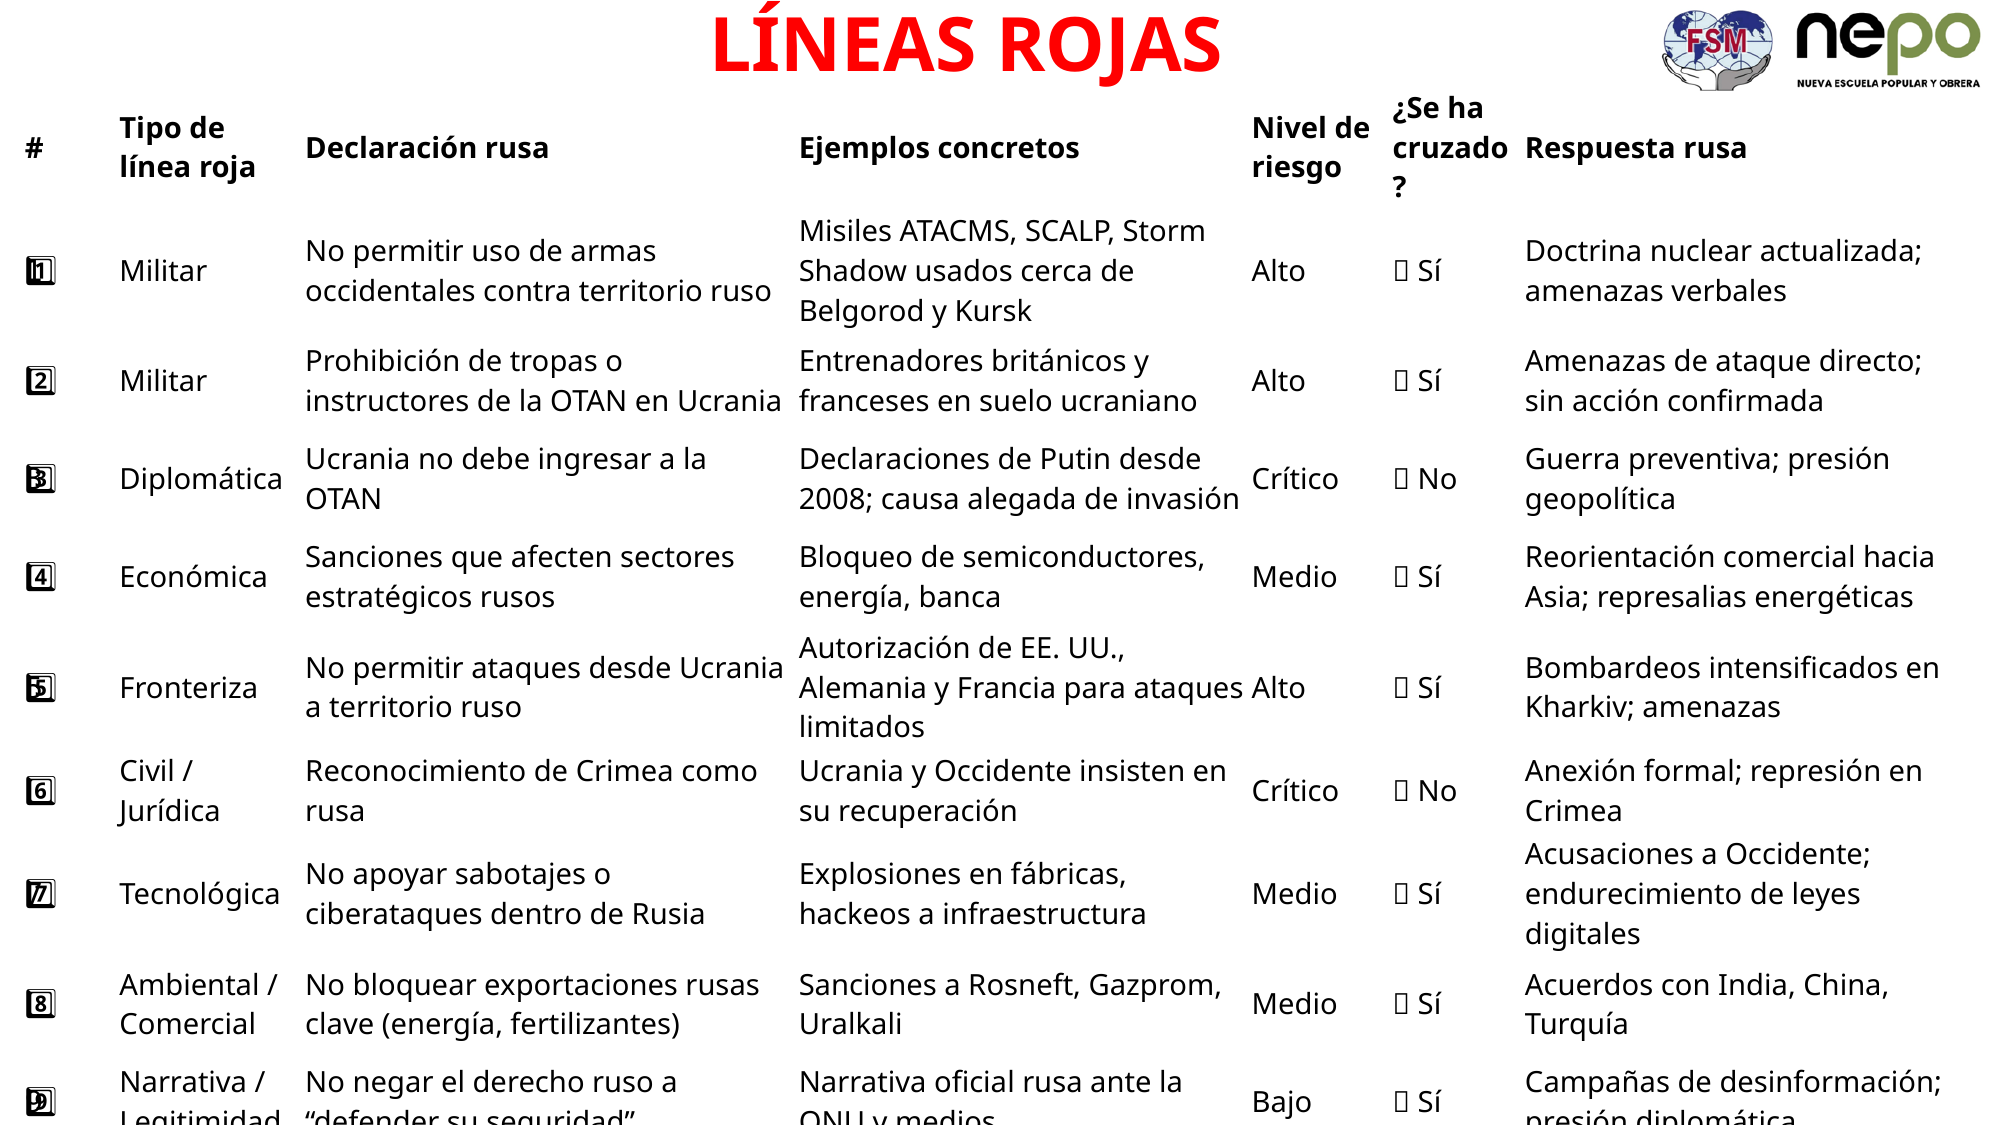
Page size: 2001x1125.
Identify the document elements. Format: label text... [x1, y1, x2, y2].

table_cell Bajo [1248, 1052, 1389, 1125]
table_cell Crítico [1248, 429, 1389, 527]
table_cell 9️⃣ [21, 1052, 116, 1125]
table_cell Misiles ATACMS, SCALP, Storm Shadow usados cerca de Belgorod y Kursk [795, 208, 1248, 331]
table_cell Ambiental / Comercial [116, 955, 301, 1052]
table_cell Entrenadores británicos y franceses en suelo ucraniano [795, 331, 1248, 429]
table_cell ❌ No [1389, 748, 1521, 831]
table_cell Ucrania y Occidente insisten en su recuperación [795, 748, 1248, 831]
table_cell 6️⃣ [21, 748, 116, 831]
table_cell Militar [116, 331, 301, 429]
table_cell 2️⃣ [21, 331, 116, 429]
table_cell Narrativa oficial rusa ante la ONU y medios [795, 1052, 1248, 1125]
table_cell Anexión formal; represión en Crimea [1521, 748, 1953, 831]
table_cell ❌ No [1389, 429, 1521, 527]
table_cell Acusaciones a Occidente; endurecimiento de leyes digitales [1521, 831, 1953, 955]
table_cell Medio [1248, 955, 1389, 1052]
table_cell ✅ Sí [1389, 955, 1521, 1052]
table_cell Campañas de desinformación; presión diplomática [1521, 1052, 1953, 1125]
table_cell 8️⃣ [21, 955, 116, 1052]
table_cell No apoyar sabotajes o ciberataques dentro de Rusia [301, 831, 795, 955]
table_cell No permitir uso de armas occidentales contra territorio ruso [301, 208, 795, 331]
table_cell Reorientación comercial hacia Asia; represalias energéticas [1521, 527, 1953, 625]
table_cell Fronteriza [116, 625, 301, 748]
table_header Respuesta rusa [1521, 85, 1953, 208]
table_cell Prohibición de tropas o instructores de la OTAN en Ucrania [301, 331, 795, 429]
table_cell Sanciones que afecten sectores estratégicos rusos [301, 527, 795, 625]
table_cell Bombardeos intensificados en Kharkiv; amenazas [1521, 625, 1953, 748]
table_header Nivel de riesgo [1248, 85, 1389, 208]
table_cell Sanciones a Rosneft, Gazprom, Uralkali [795, 955, 1248, 1052]
table_cell Explosiones en fábricas, hackeos a infraestructura [795, 831, 1248, 955]
table_cell No bloquear exportaciones rusas clave (energía, fertilizantes) [301, 955, 795, 1052]
table_header Tipo de línea roja [116, 85, 301, 208]
table_header # [21, 85, 116, 208]
table_cell Bloqueo de semiconductores, energía, banca [795, 527, 1248, 625]
table_cell No negar el derecho ruso a “defender su seguridad” [301, 1052, 795, 1125]
picture [1653, 0, 1991, 97]
table_cell Alto [1248, 625, 1389, 748]
table_cell ✅ Sí [1389, 208, 1521, 331]
table_cell Civil / Jurídica [116, 748, 301, 831]
table_cell Tecnológica [116, 831, 301, 955]
table_cell Autorización de EE. UU., Alemania y Francia para ataques limitados [795, 625, 1248, 748]
table_cell Ucrania no debe ingresar a la OTAN [301, 429, 795, 527]
table_cell Crítico [1248, 748, 1389, 831]
table_cell ✅ Sí [1389, 625, 1521, 748]
table_cell Guerra preventiva; presión geopolítica [1521, 429, 1953, 527]
table_header Declaración rusa [301, 85, 795, 208]
table_header ¿Se ha cruzado? [1389, 85, 1521, 208]
table_cell ✅ Sí [1389, 1052, 1521, 1125]
table_cell Medio [1248, 527, 1389, 625]
table_cell 5️⃣ [21, 625, 116, 748]
table_cell ✅ Sí [1389, 831, 1521, 955]
table_cell Militar [116, 208, 301, 331]
table_header Ejemplos concretos [795, 85, 1248, 208]
table_cell 4️⃣ [21, 527, 116, 625]
table_cell 1️⃣ [21, 208, 116, 331]
table_cell Narrativa / Legitimidad [116, 1052, 301, 1125]
table_cell Doctrina nuclear actualizada; amenazas verbales [1521, 208, 1953, 331]
table_cell Económica [116, 527, 301, 625]
table_cell Medio [1248, 831, 1389, 955]
table_cell Diplomática [116, 429, 301, 527]
table_cell 7️⃣ [21, 831, 116, 955]
table_cell Reconocimiento de Crimea como rusa [301, 748, 795, 831]
table_cell Declaraciones de Putin desde 2008; causa alegada de invasión [795, 429, 1248, 527]
table_cell Alto [1248, 208, 1389, 331]
table_cell Alto [1248, 331, 1389, 429]
table_cell ✅ Sí [1389, 331, 1521, 429]
title LÍNEAS ROJAS [694, 10, 1280, 85]
table_cell No permitir ataques desde Ucrania a territorio ruso [301, 625, 795, 748]
table_cell ✅ Sí [1389, 527, 1521, 625]
table_cell 3️⃣ [21, 429, 116, 527]
table_cell Amenazas de ataque directo; sin acción confirmada [1521, 331, 1953, 429]
table_cell Acuerdos con India, China, Turquía [1521, 955, 1953, 1052]
